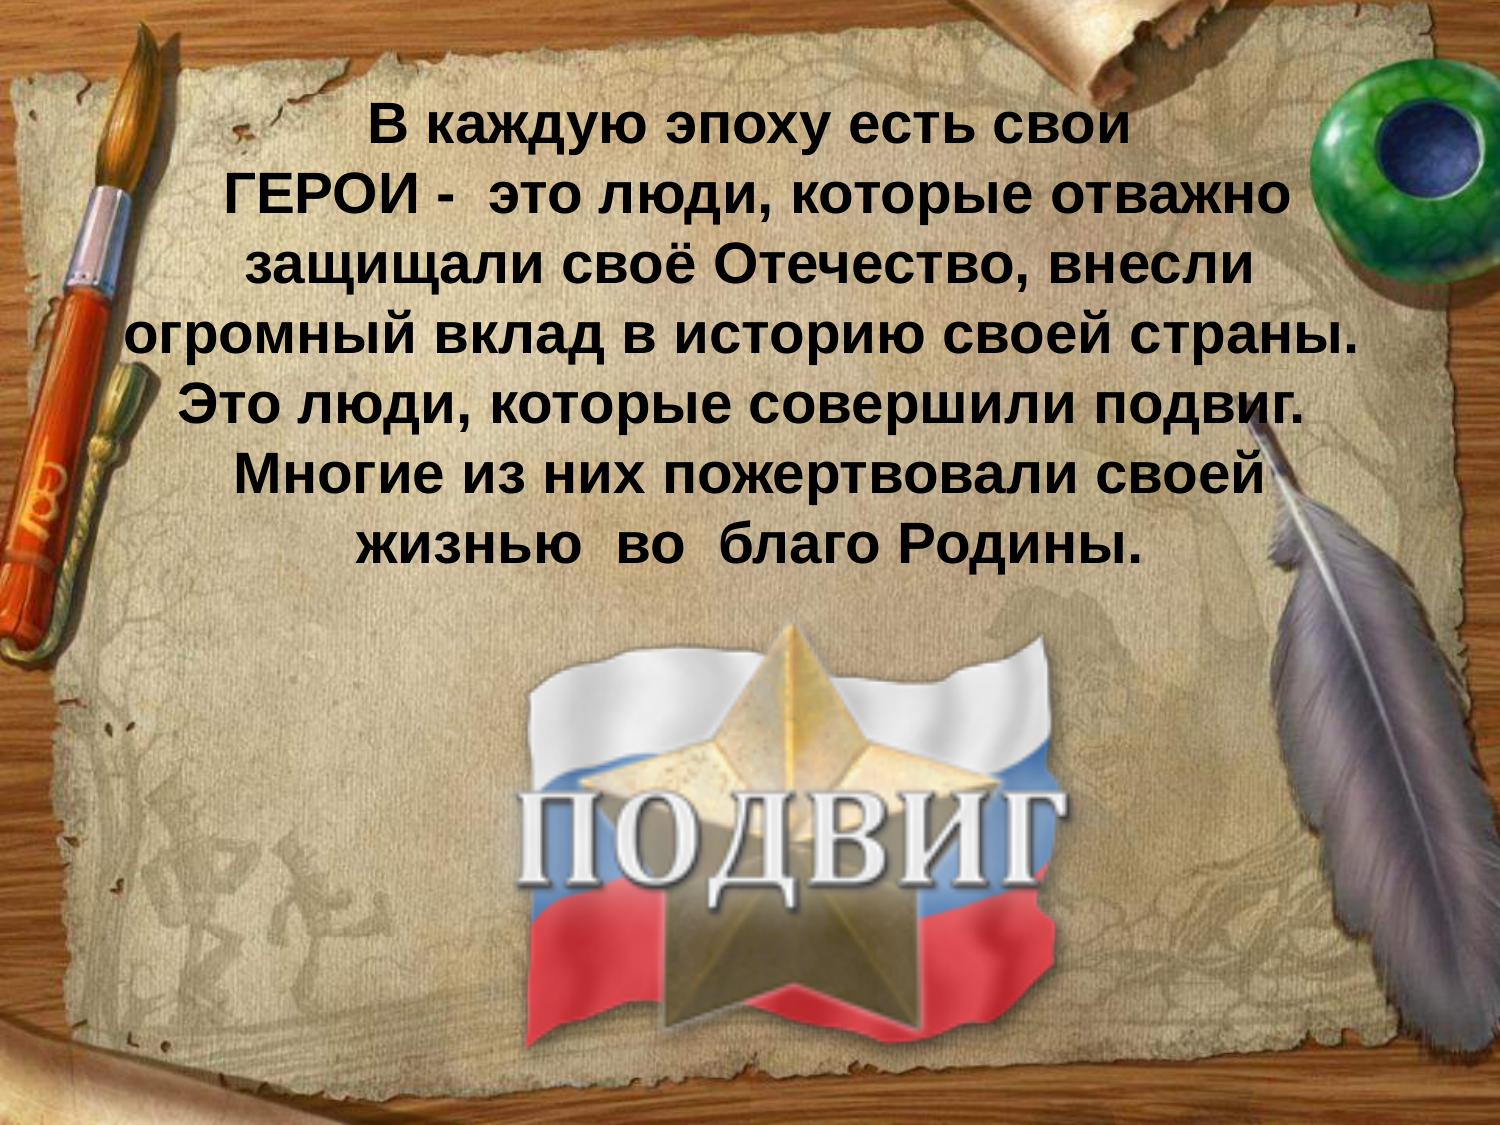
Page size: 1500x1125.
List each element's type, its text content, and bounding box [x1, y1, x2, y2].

text_box В каждую эпоху есть свои ГЕРОИ - это люди, которые отважно защищали своё Отечество, внесли огромный вклад в историю своей страны. Это люди, которые совершили подвиг. Многие из них пожертвовали своей жизнью во благо Родины. [100, 78, 1400, 733]
picture [0, 0, 1500, 1125]
